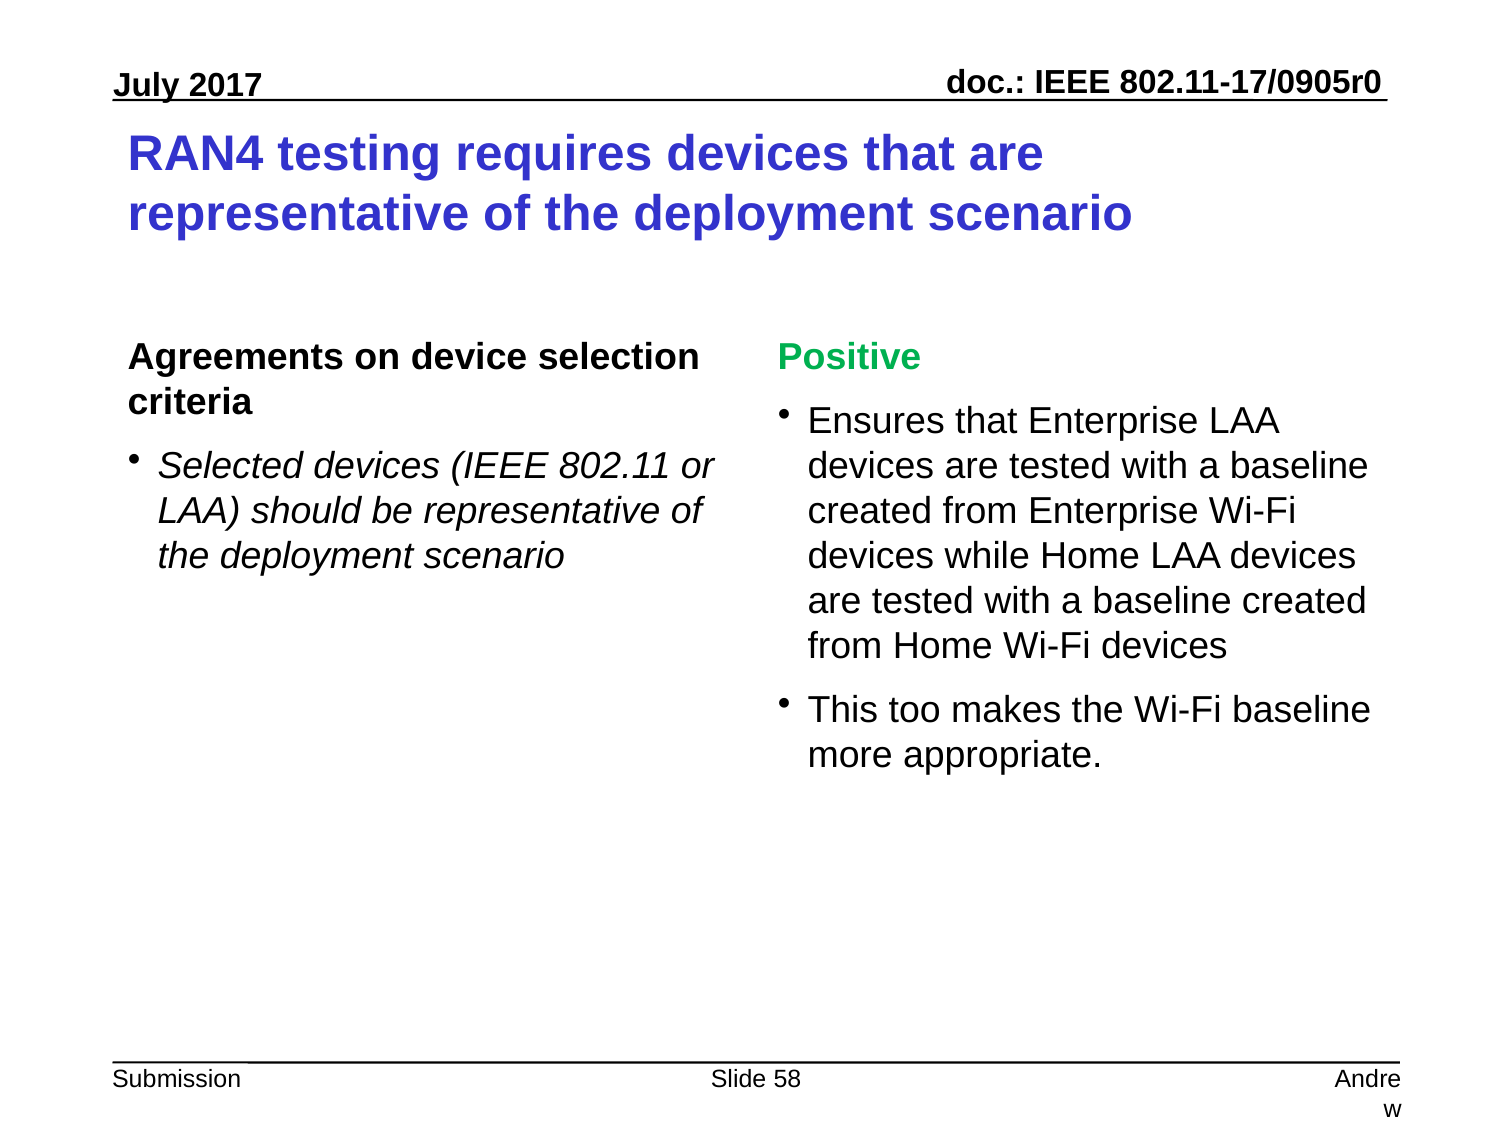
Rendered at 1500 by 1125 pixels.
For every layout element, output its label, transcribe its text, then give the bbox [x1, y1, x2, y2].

list Positive Ensures that Enterprise LAA devices are tested with a baseline created from Enterprise Wi-Fi devices while Home LAA devices are tested with a baseline created from Home Wi-Fi devices This too makes the Wi-Fi baseline more appropriate. [762, 324, 1388, 1000]
list Agreements on device selection criteria Selected devices (IEEE 802.11 or LAA) should be representative of the deployment scenario [112, 324, 738, 1000]
footer Andrew Myles, Cisco [1320, 1061, 1402, 1093]
slide_number Slide 58 [709, 1061, 803, 1093]
title RAN4 testing requires devices that are representative of the deployment scenario [112, 112, 1388, 288]
